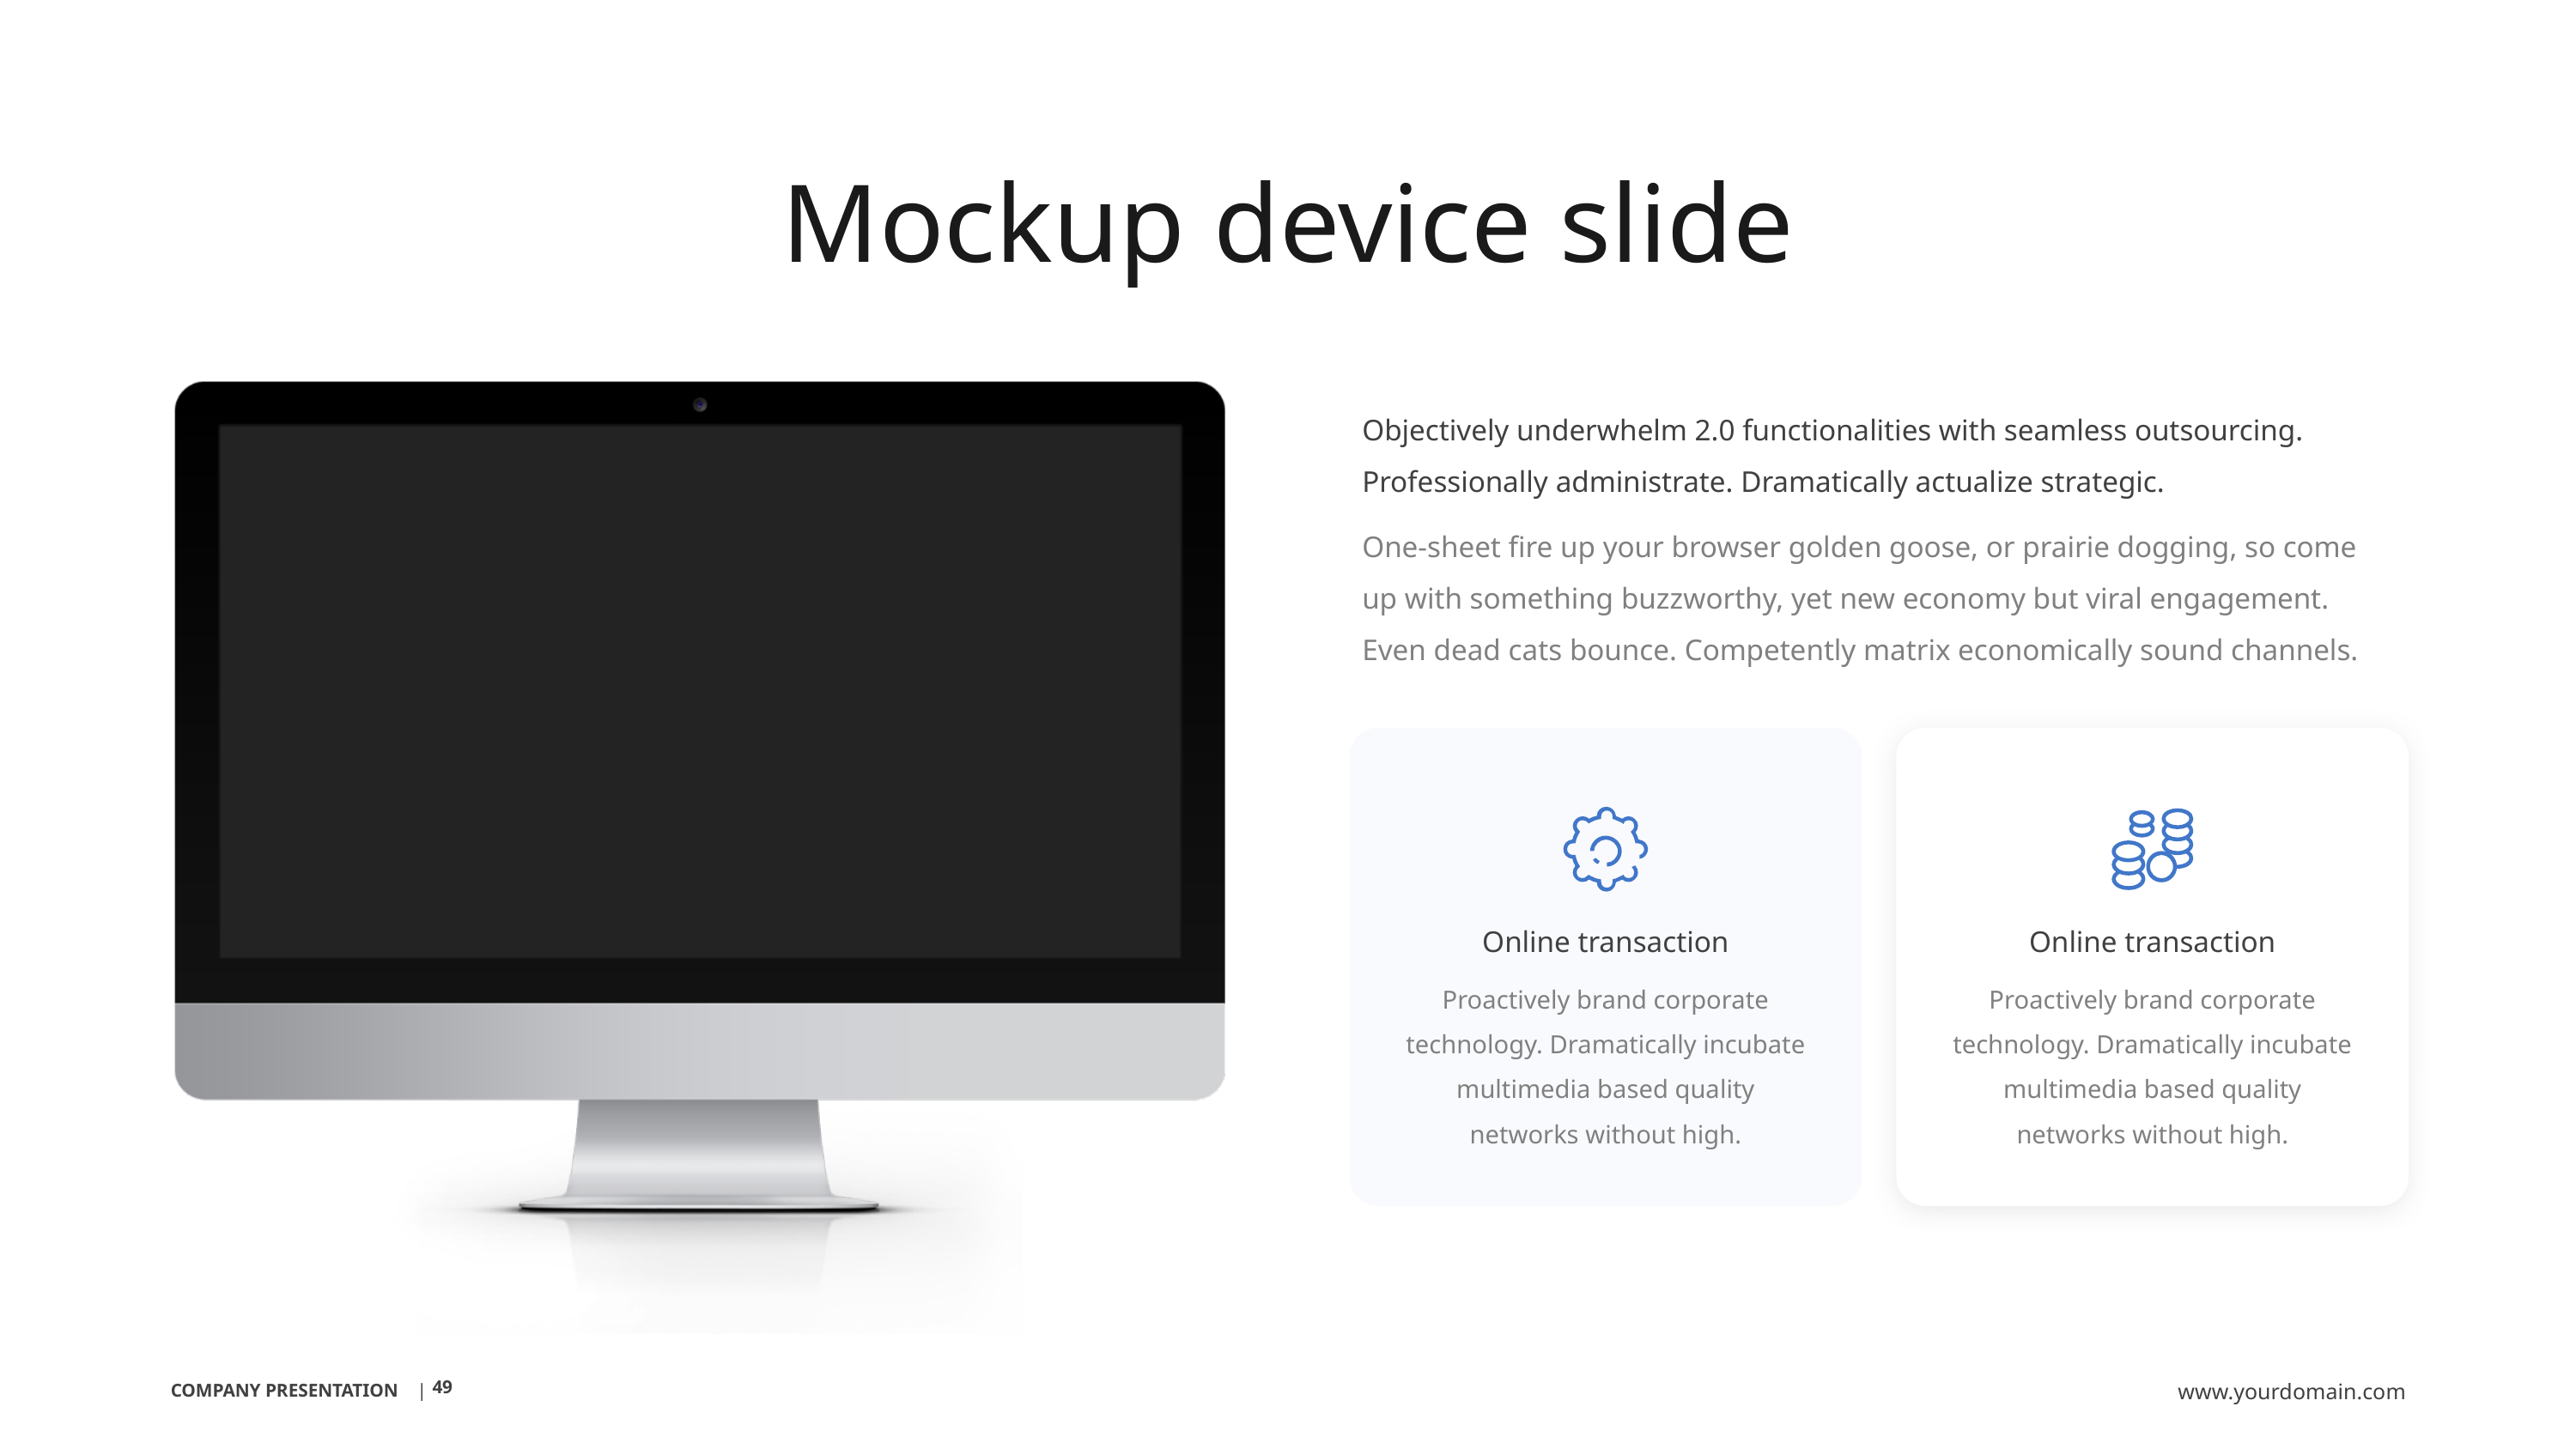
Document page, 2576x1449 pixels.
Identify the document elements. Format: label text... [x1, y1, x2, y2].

text_box [1895, 726, 2410, 1207]
text_box [1463, 726, 1863, 1207]
text_box Online transaction Proactively brand corporate technology. Dramatically incubate multimedia based quality networks without high. [1938, 917, 2367, 1155]
text_box Mockup device slide [721, 170, 1855, 304]
text_box One-sheet fire up your browser golden goose, or prairie dogging, so come up with something buzzworthy, yet new economy but viral engagement. Even dead cats bounce. Competently matrix economically sound channels. [1463, 506, 2409, 673]
text_box Online transaction Proactively brand corporate technology. Dramatically incubate multimedia based quality networks without high. [1463, 917, 1820, 1155]
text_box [1563, 806, 1649, 892]
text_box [2111, 808, 2194, 890]
picture [0, 193, 1463, 1334]
text_box Objectively underwhelm 2.0 functionalities with seamless outsourcing. Professionally administrate. Dramatically actualize strategic. [1463, 388, 2395, 505]
